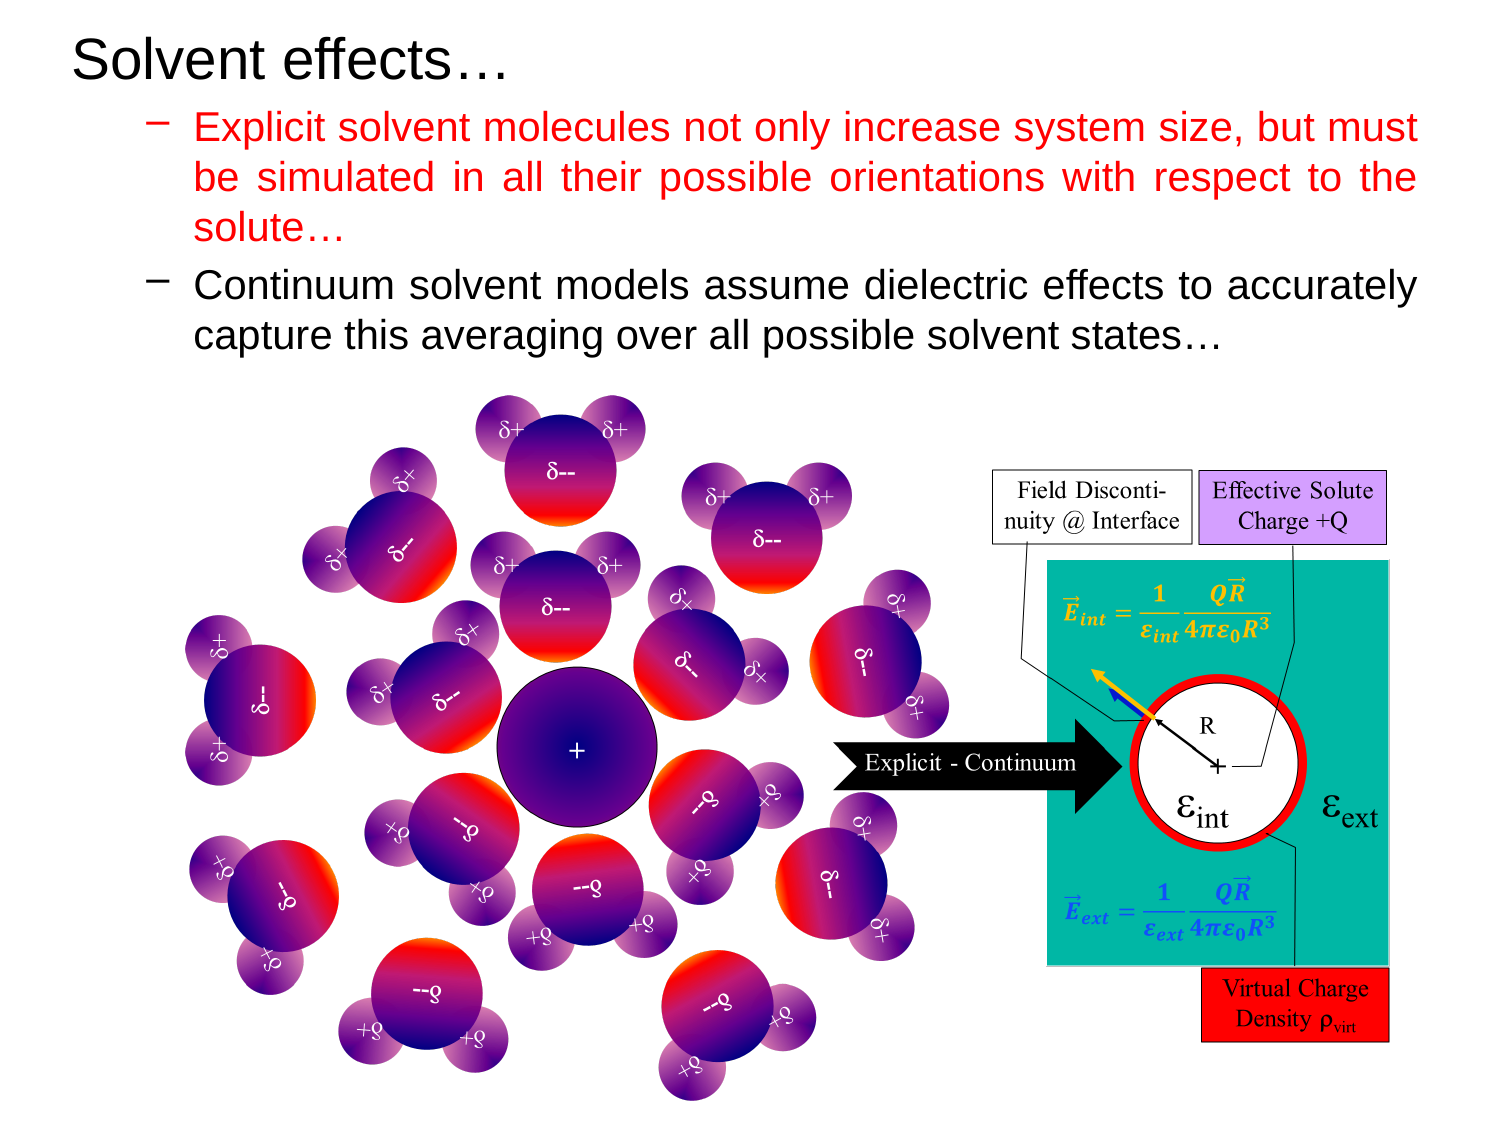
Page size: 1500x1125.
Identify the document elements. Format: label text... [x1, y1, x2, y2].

list Solvent effects… Explicit solvent molecules not only increase system size, but must be simulated in all their possible orientations with respect to the solute… Continuum solvent models assume dielectric effects to accurately capture this averaging over all possible solvent states… [56, 13, 1434, 509]
picture [185, 395, 1397, 1102]
